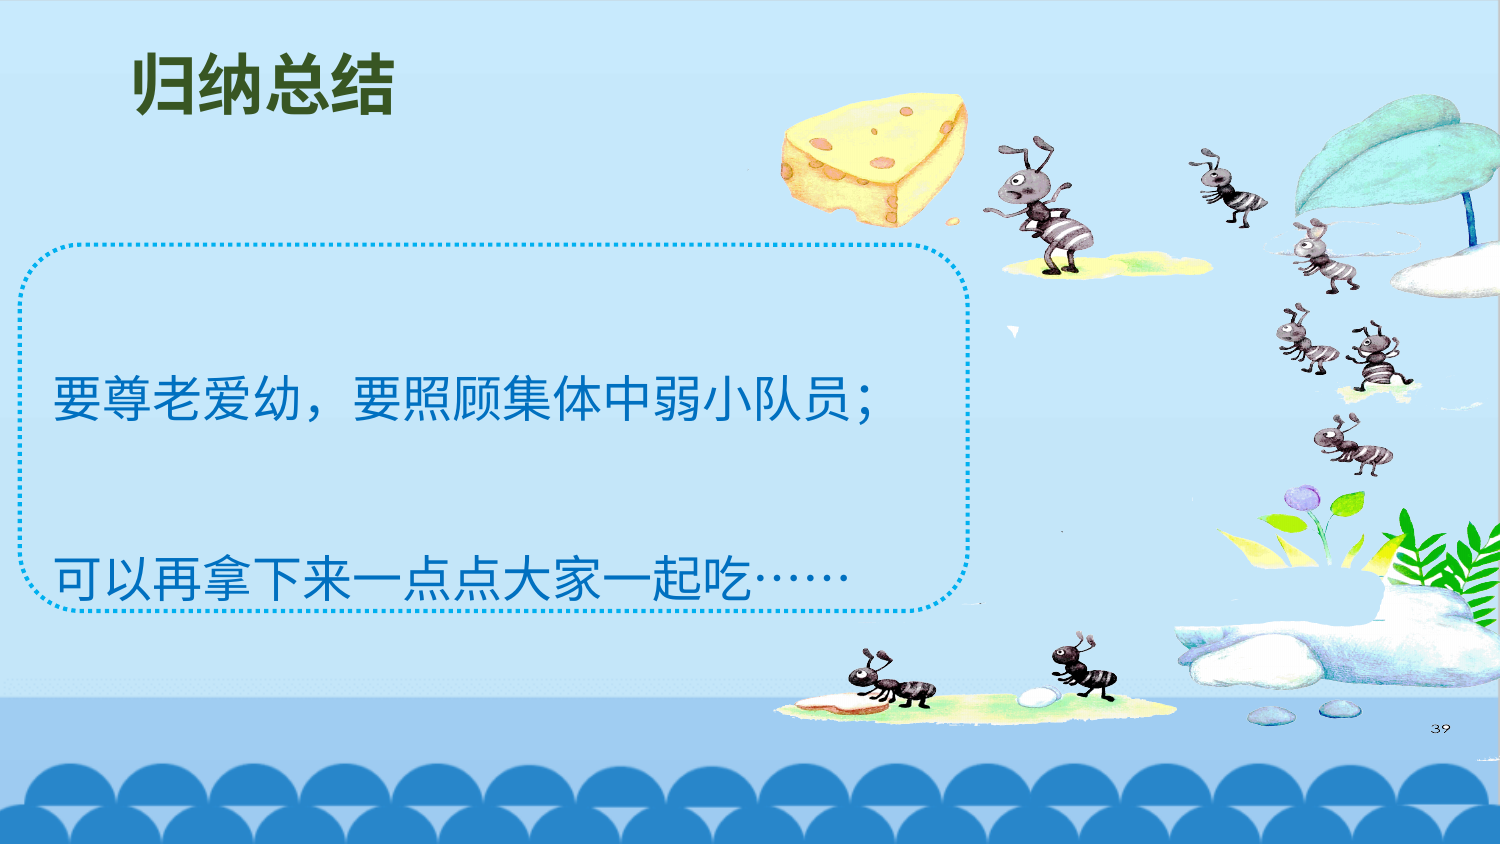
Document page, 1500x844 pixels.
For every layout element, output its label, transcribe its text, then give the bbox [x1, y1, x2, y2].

picture [0, 0, 1500, 844]
text_box 归纳总结 [115, 35, 413, 131]
text_box 要尊老爱幼，要照顾集体中弱小队员； 可以再拿下来一点点大家一起吃…… [18, 243, 747, 613]
